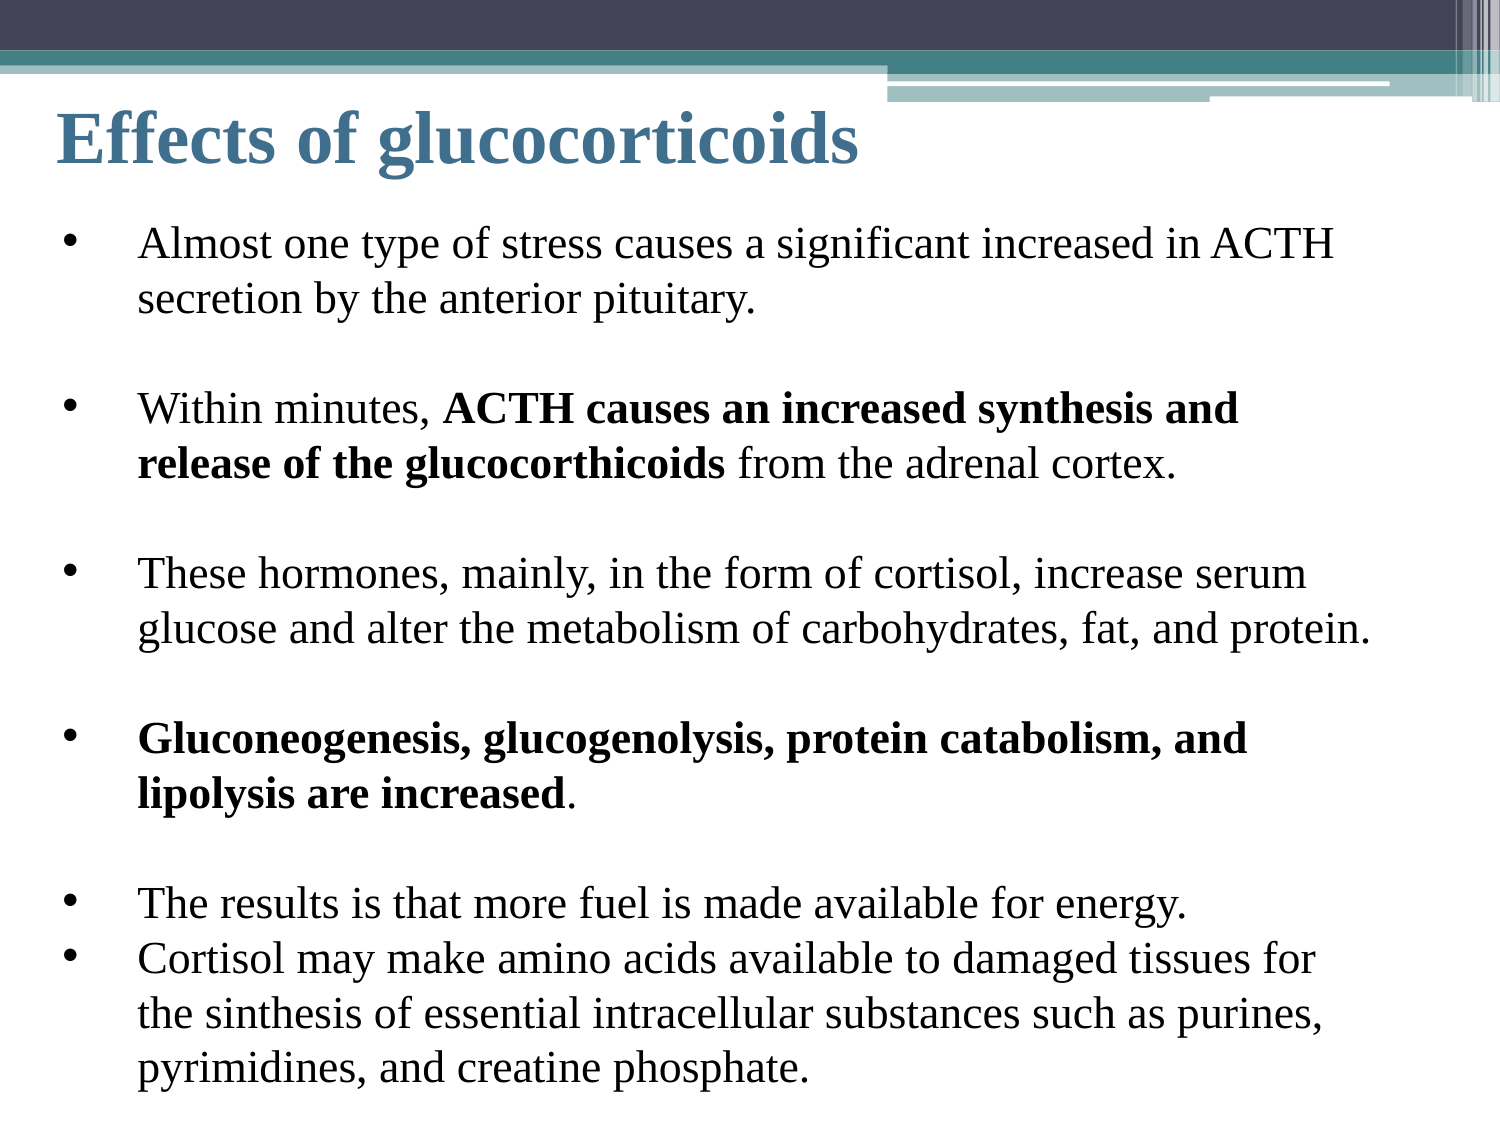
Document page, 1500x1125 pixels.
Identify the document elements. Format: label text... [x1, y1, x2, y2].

title Effects of glucocorticoids [56, 88, 1444, 180]
list Almost one type of stress causes a significant increased in ACTH secretion by the anterior pituitary. Within minutes, ACTH causes an increased synthesis and release of the glucocorthicoids from the adrenal cortex. These hormones, mainly, in the form of cortisol, increase serum glucose and alter the metabolism of carbohydrates, fat, and protein. Gluconeogenesis, glucogenolysis, protein catabolism, and lipolysis are increased. The results is that more fuel is made available for energy. Cortisol may make amino acids available to damaged tissues for the sinthesis of essential intracellular substances such as purines, pyrimidines, and creatine phosphate. [62, 212, 1375, 1102]
